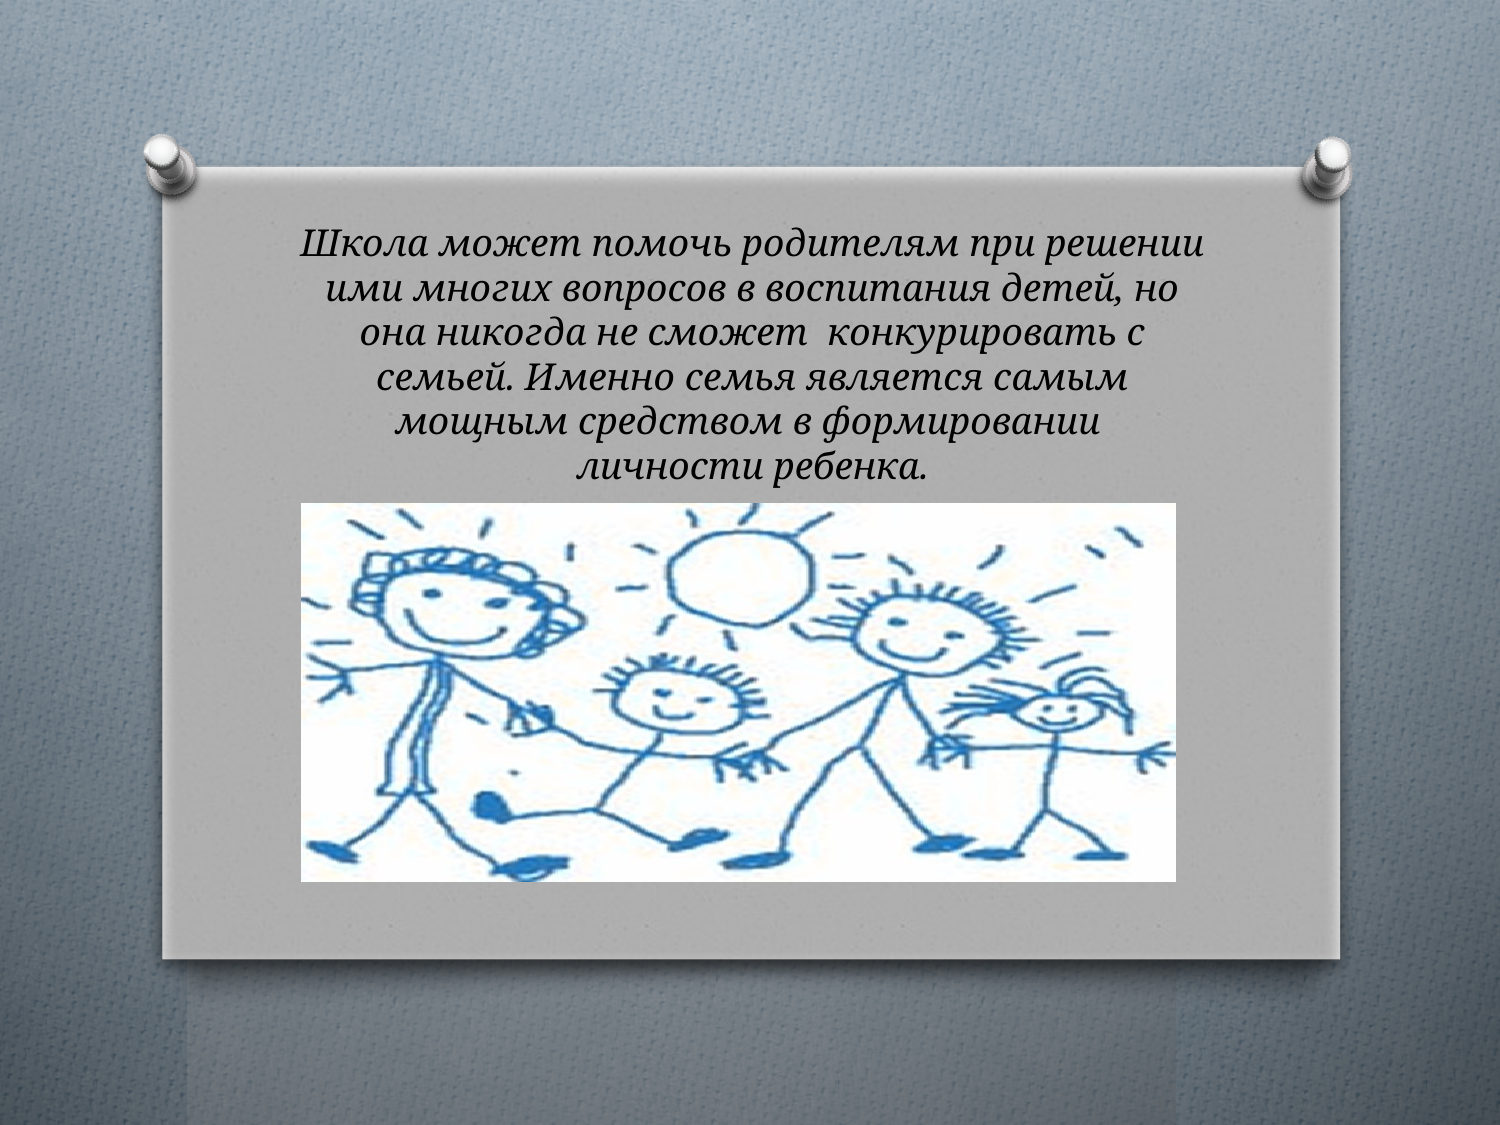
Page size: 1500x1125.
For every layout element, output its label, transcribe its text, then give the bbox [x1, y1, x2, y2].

picture [1274, 109, 1396, 230]
picture [112, 100, 235, 224]
picture [300, 503, 1176, 882]
title Школа может помочь родителям при решении ими многих вопросов в воспитания детей, но она никогда не сможет конкурировать с семьей. Именно семья является самым мощным средством в формировании личности ребенка. [283, 208, 1223, 539]
